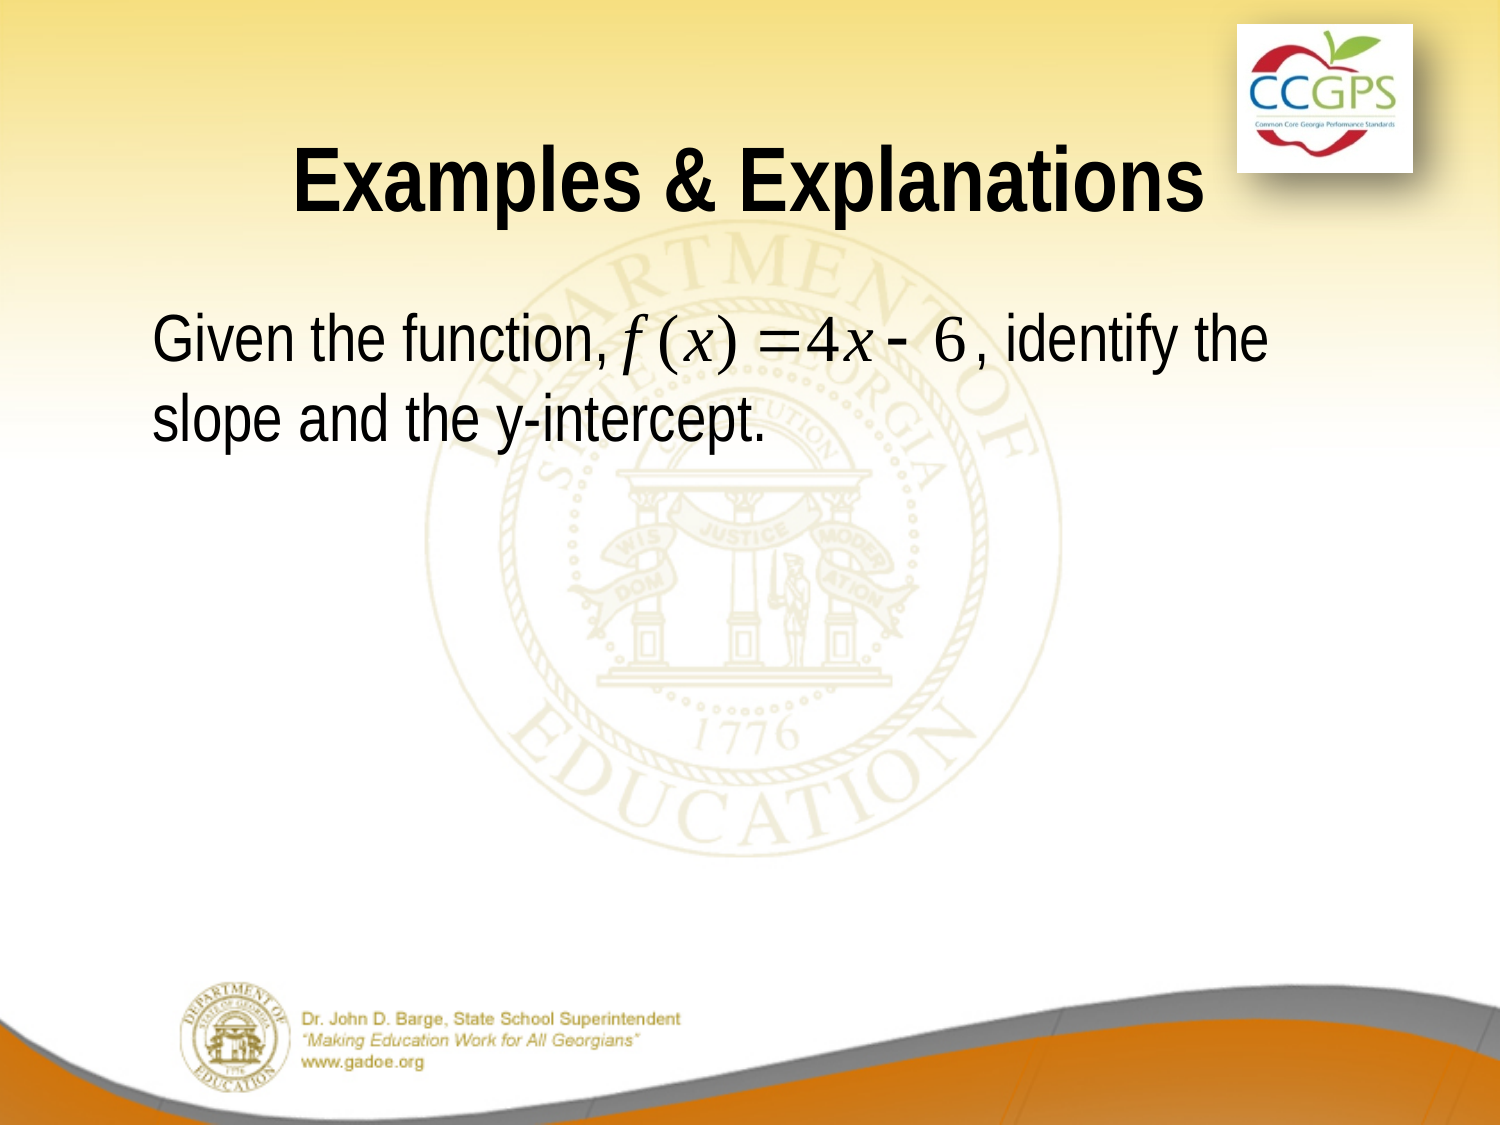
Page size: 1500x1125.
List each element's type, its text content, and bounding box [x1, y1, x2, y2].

title Examples & Explanations [112, 74, 1388, 276]
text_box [599, 299, 976, 390]
picture [0, 0, 1500, 1125]
subtitle Given the function, , identify the slope and the y-intercept. [137, 287, 1376, 926]
